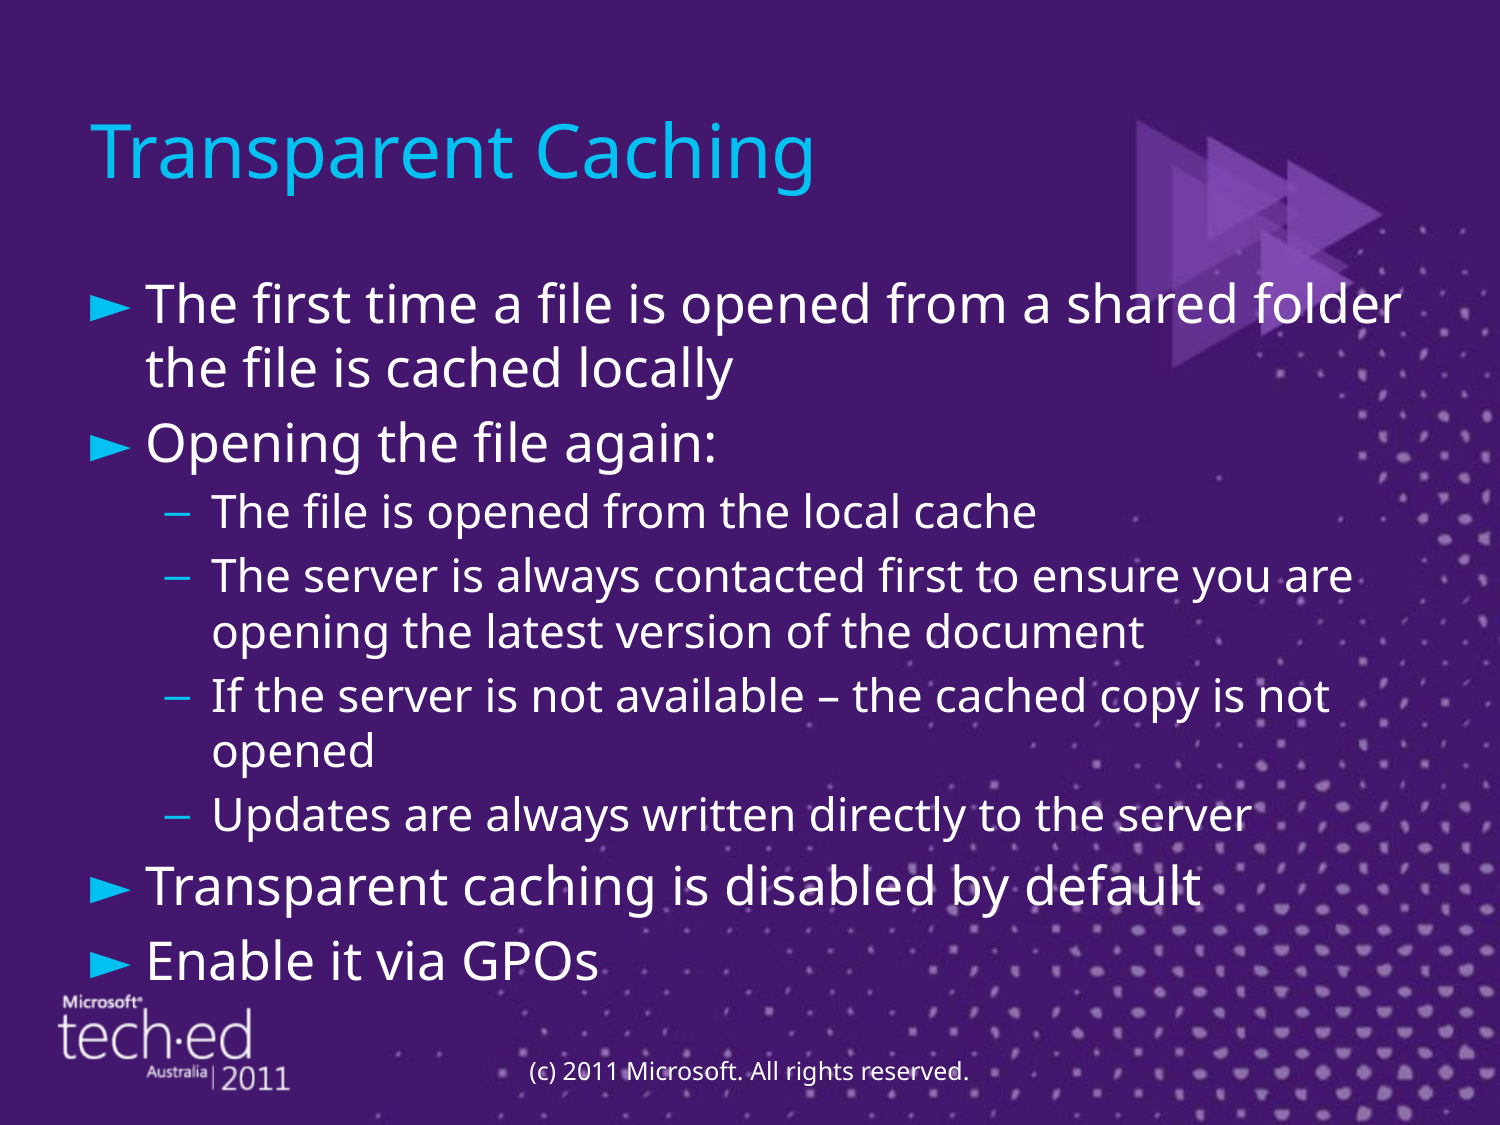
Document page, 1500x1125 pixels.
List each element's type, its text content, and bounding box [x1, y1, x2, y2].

picture [0, 0, 1500, 1125]
list The first time a file is opened from a shared folder the file is cached locally Opening the file again: The file is opened from the local cache The server is always contacted first to ensure you are opening the latest version of the document If the server is not available – the cached copy is not opened Updates are always written directly to the server Transparent caching is disabled by default Enable it via GPOs [75, 262, 1425, 1005]
title Transparent Caching [75, 54, 1425, 243]
footer (c) 2011 Microsoft. All rights reserved. [512, 1042, 988, 1103]
